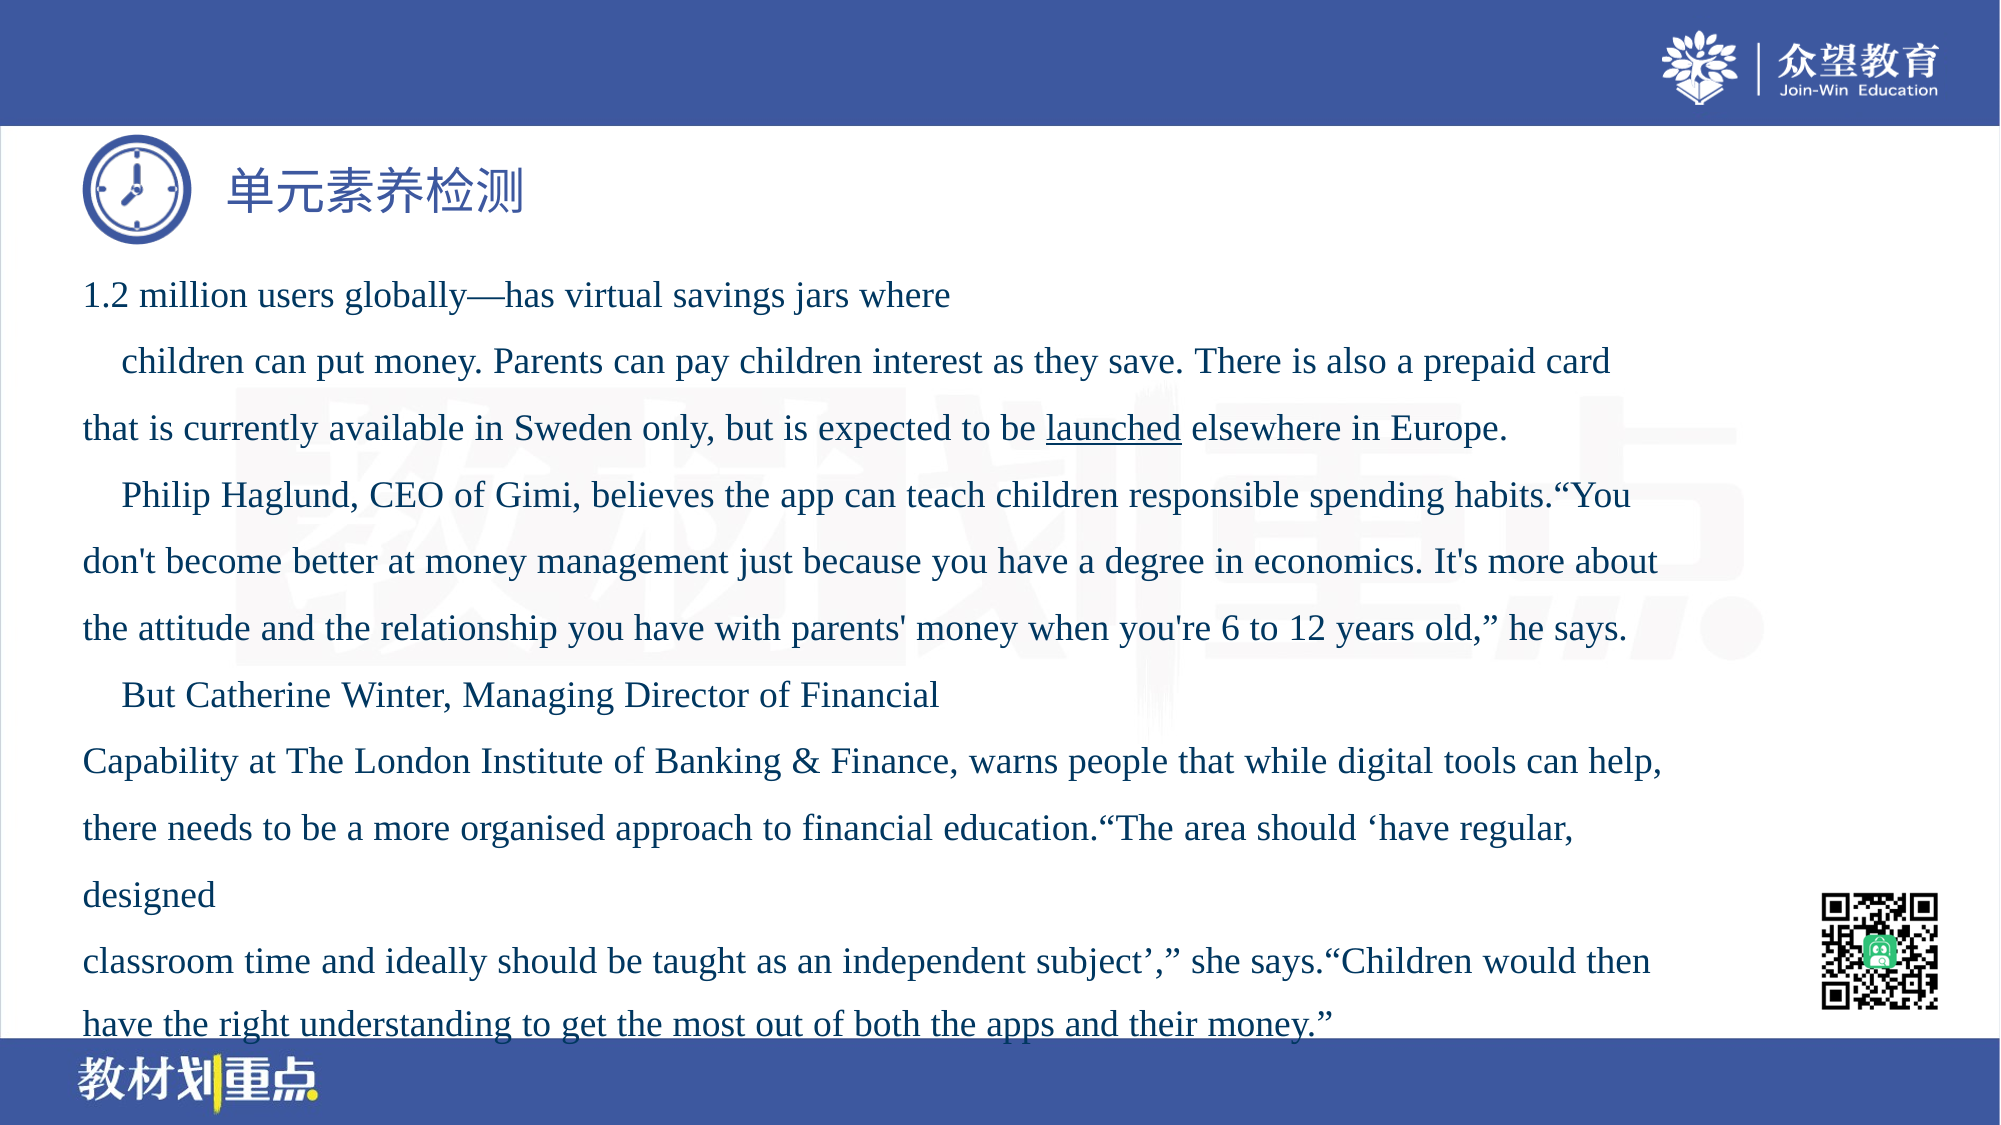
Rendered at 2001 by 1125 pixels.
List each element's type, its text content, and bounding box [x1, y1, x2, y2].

picture [0, 0, 2000, 1125]
text_box 1.2 million users globally—has virtual savings jars where children can put money. Parents can pay children interest as they save. There is also a prepaid card that is currently available in Sweden only, but is expected to be launched elsewhere in Europe. Philip Haglund, CEO of Gimi, believes the app can teach children responsible spending habits.“You don't become better at money management just because you have a degree in economics. It's more about the attitude and the relationship you have with parents' money when you're 6 to 12 years old,” he says. But Catherine Winter, Managing Director of Financial Capability at The London Institute of Banking & Finance, warns people that while digital tools can help, there needs to be a more organised approach to financial education.“The area should ‘have regular, designed classroom time and ideally should be taught as an independent subject’,” she says.“Children would then have the right understanding to get the most out of both the apps and their money.” [82, 248, 1817, 1038]
